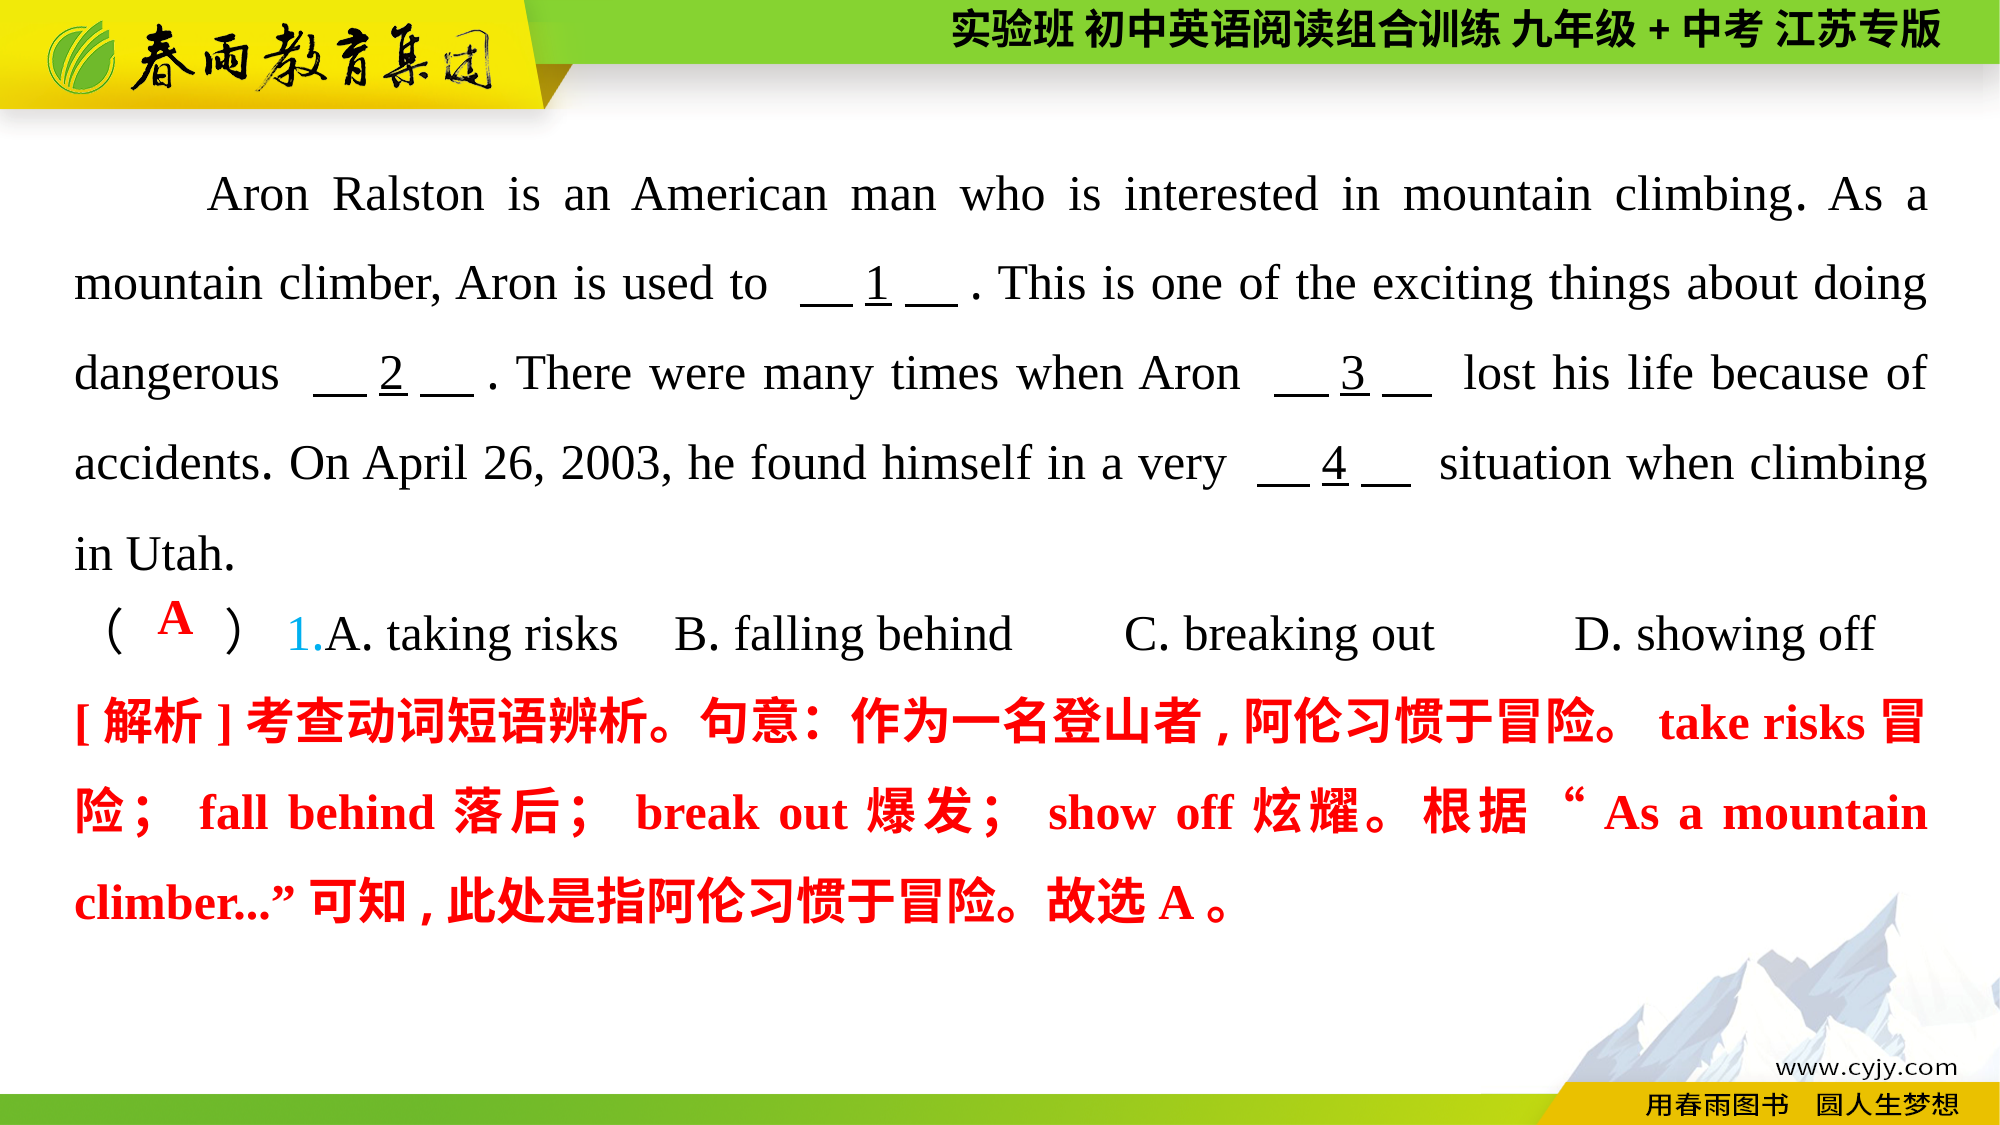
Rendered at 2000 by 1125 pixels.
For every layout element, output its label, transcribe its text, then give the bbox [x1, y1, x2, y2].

picture [0, 0, 2000, 1125]
text_box （ ）1.A. taking risks B. falling behind C. breaking out D. showing off [59, 562, 1944, 652]
text_box A [142, 577, 209, 652]
list Aron Ralston is an American man who is interested in mountain climbing. As a mountain climber, Aron is used to 1 . This is one of the exciting things about doing dangerous 2 . There were many times when Aron 3 lost his life because of accidents. On April 26, 2003, he found himself in a very 4 situation when climbing in Utah. [59, 122, 1944, 562]
text_box [解析]考查动词短语辨析。句意：作为一名登山者,阿伦习惯于冒险。take risks冒险；fall behind落后；break out爆发；show off炫耀。根据“As a mountain climber...”可知,此处是指阿伦习惯于冒险。故选A。 [59, 652, 1944, 938]
